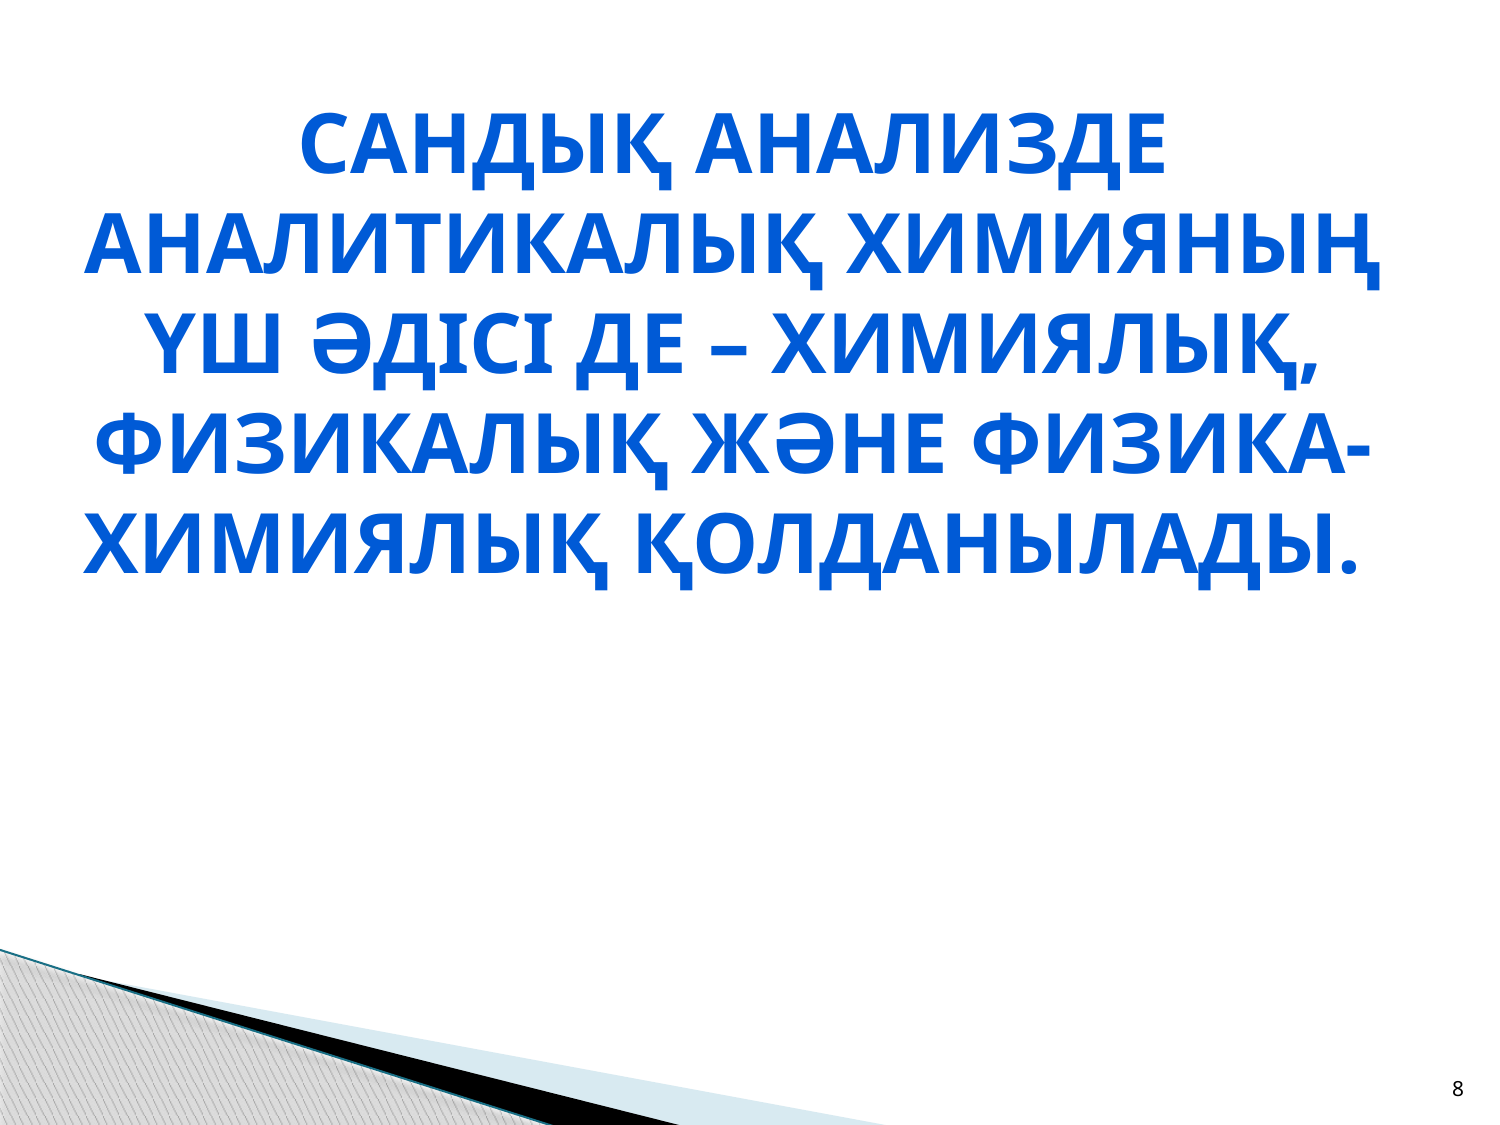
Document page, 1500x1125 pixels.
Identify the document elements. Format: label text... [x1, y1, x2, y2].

slide_number 8 [1418, 1051, 1479, 1112]
title Сандық анализде аналитикалық химияның үш әдісі де – химиялық, физикалық және физика-химиялық қолданылады. [58, 93, 1409, 586]
